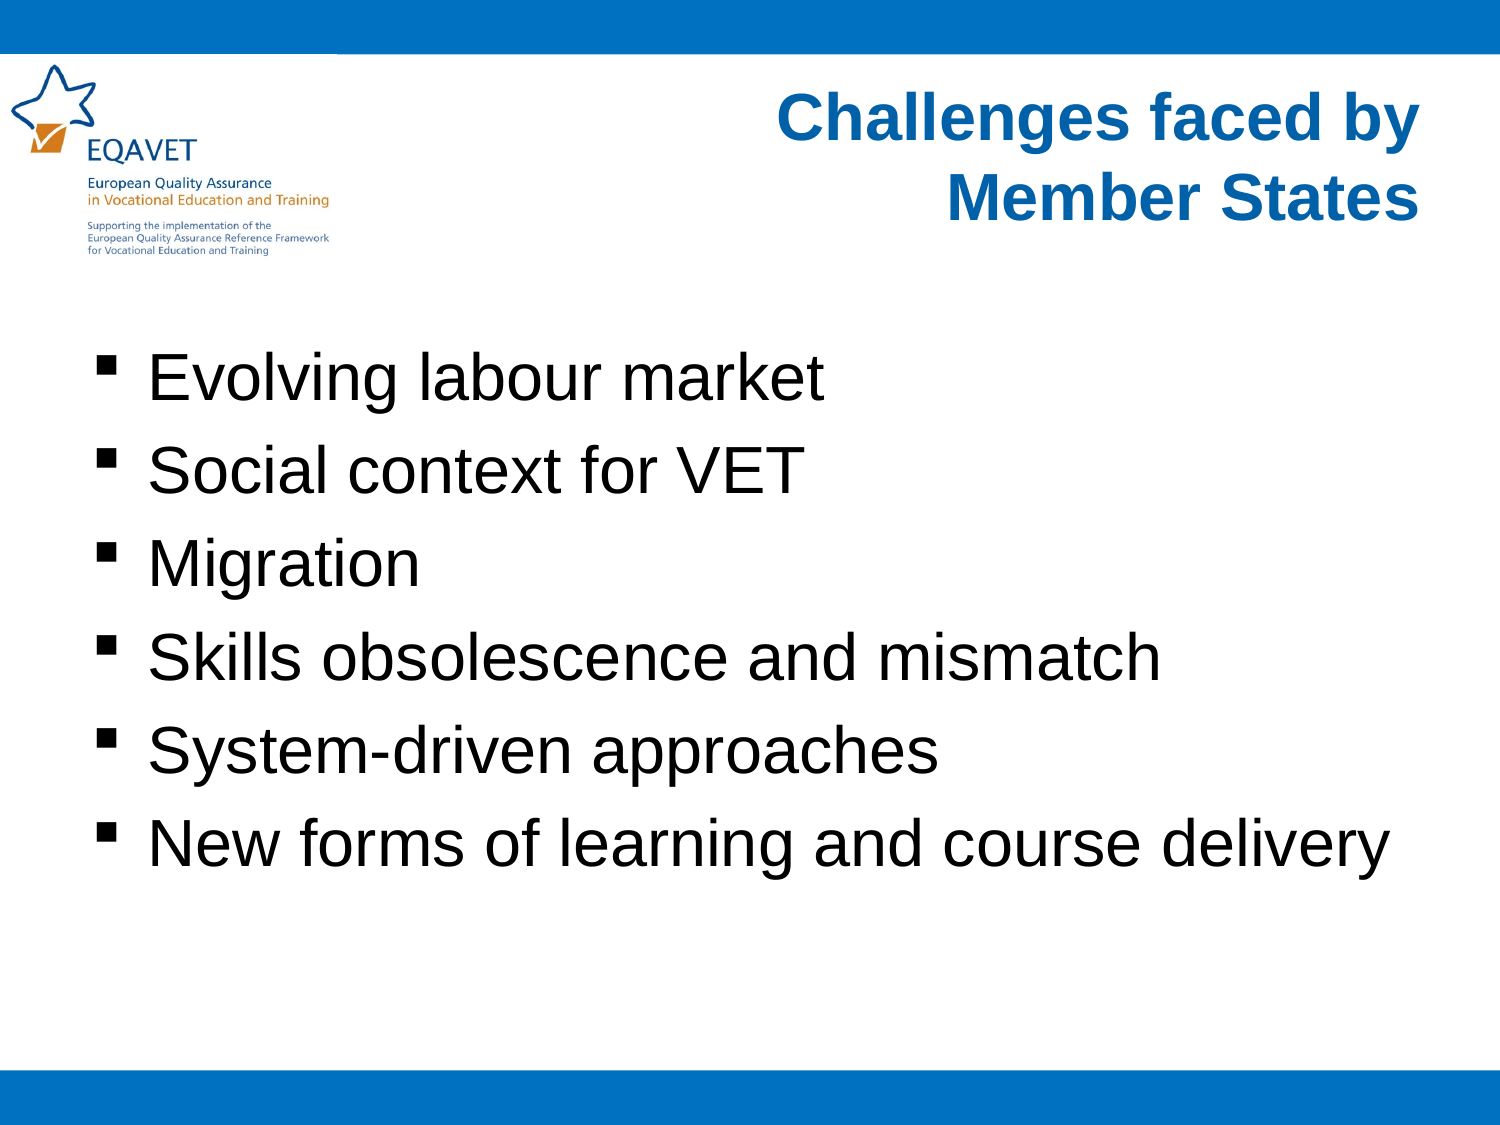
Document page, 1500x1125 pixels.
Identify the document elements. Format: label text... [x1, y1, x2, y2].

list Challenges faced by Member States [501, 66, 1436, 291]
picture [0, 54, 337, 269]
list Evolving labour market Social context for VET Migration Skills obsolescence and mismatch System-driven approaches New forms of learning and course delivery [76, 326, 1424, 1012]
